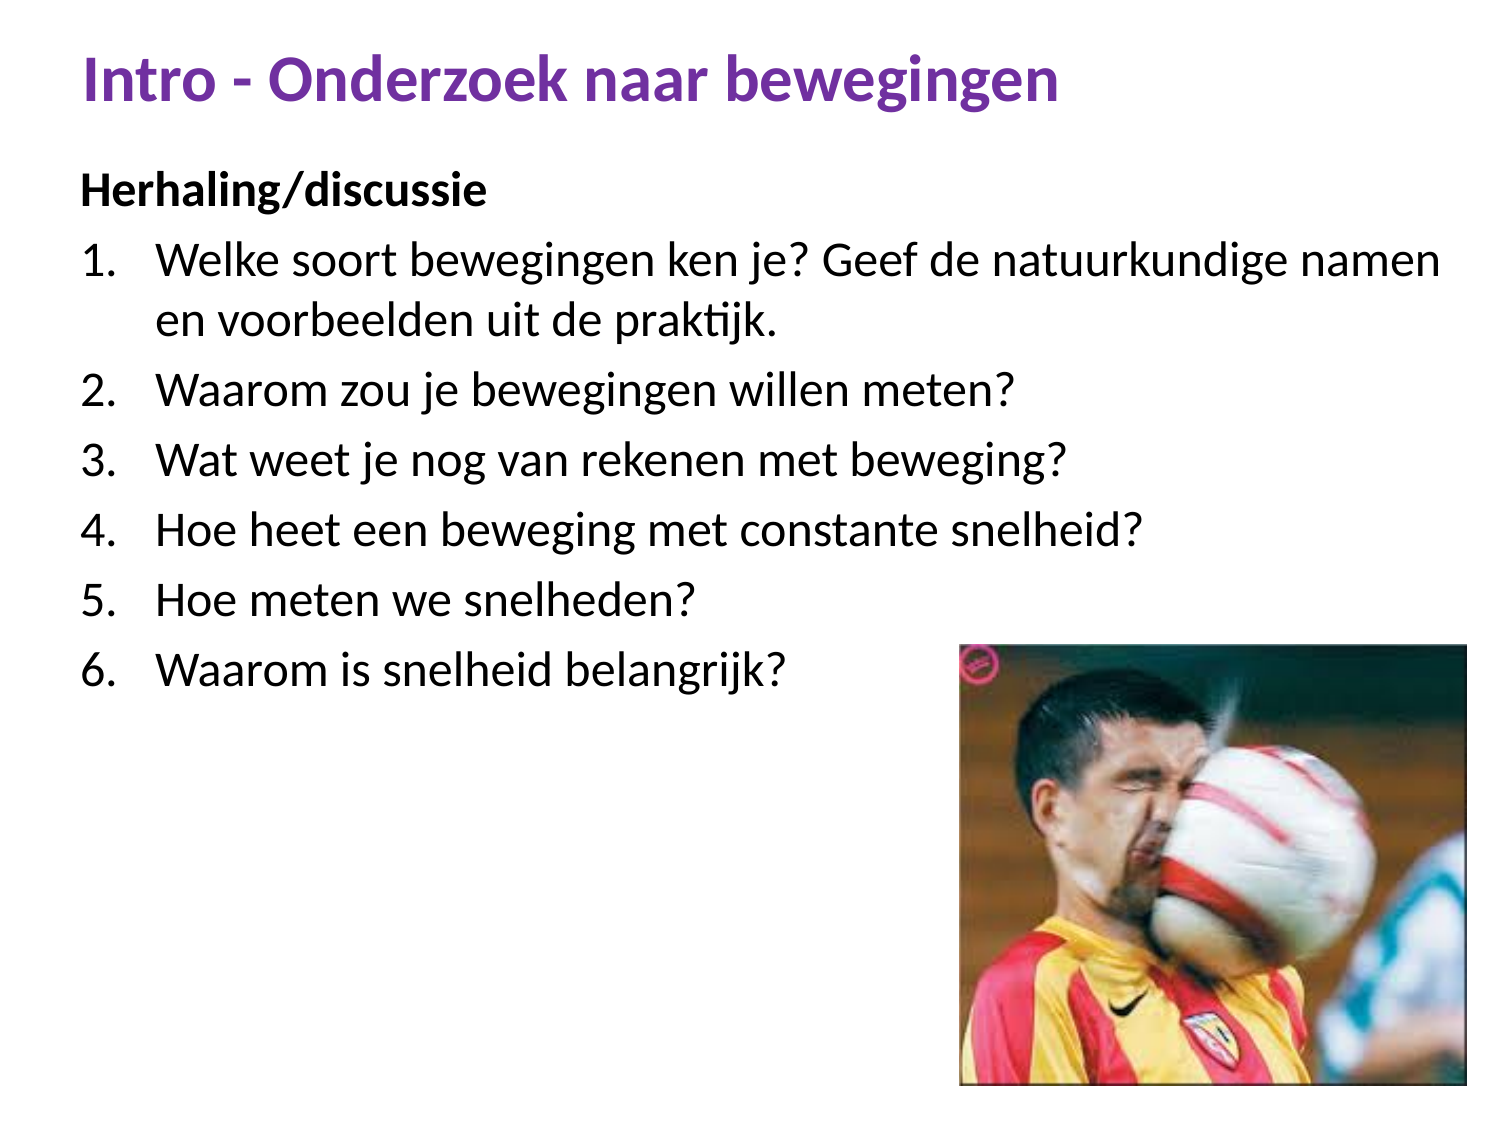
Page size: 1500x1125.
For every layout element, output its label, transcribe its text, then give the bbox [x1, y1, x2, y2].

list Herhaling/discussie Welke soort bewegingen ken je? Geef de natuurkundige namen en voorbeelden uit de praktijk. Waarom zou je bewegingen willen meten? Wat weet je nog van rekenen met beweging? Hoe heet een beweging met constante snelheid? Hoe meten we snelheden? Waarom is snelheid belangrijk? [64, 148, 1468, 748]
picture [958, 644, 1467, 1086]
title Intro - Onderzoek naar bewegingen [67, 26, 1466, 125]
